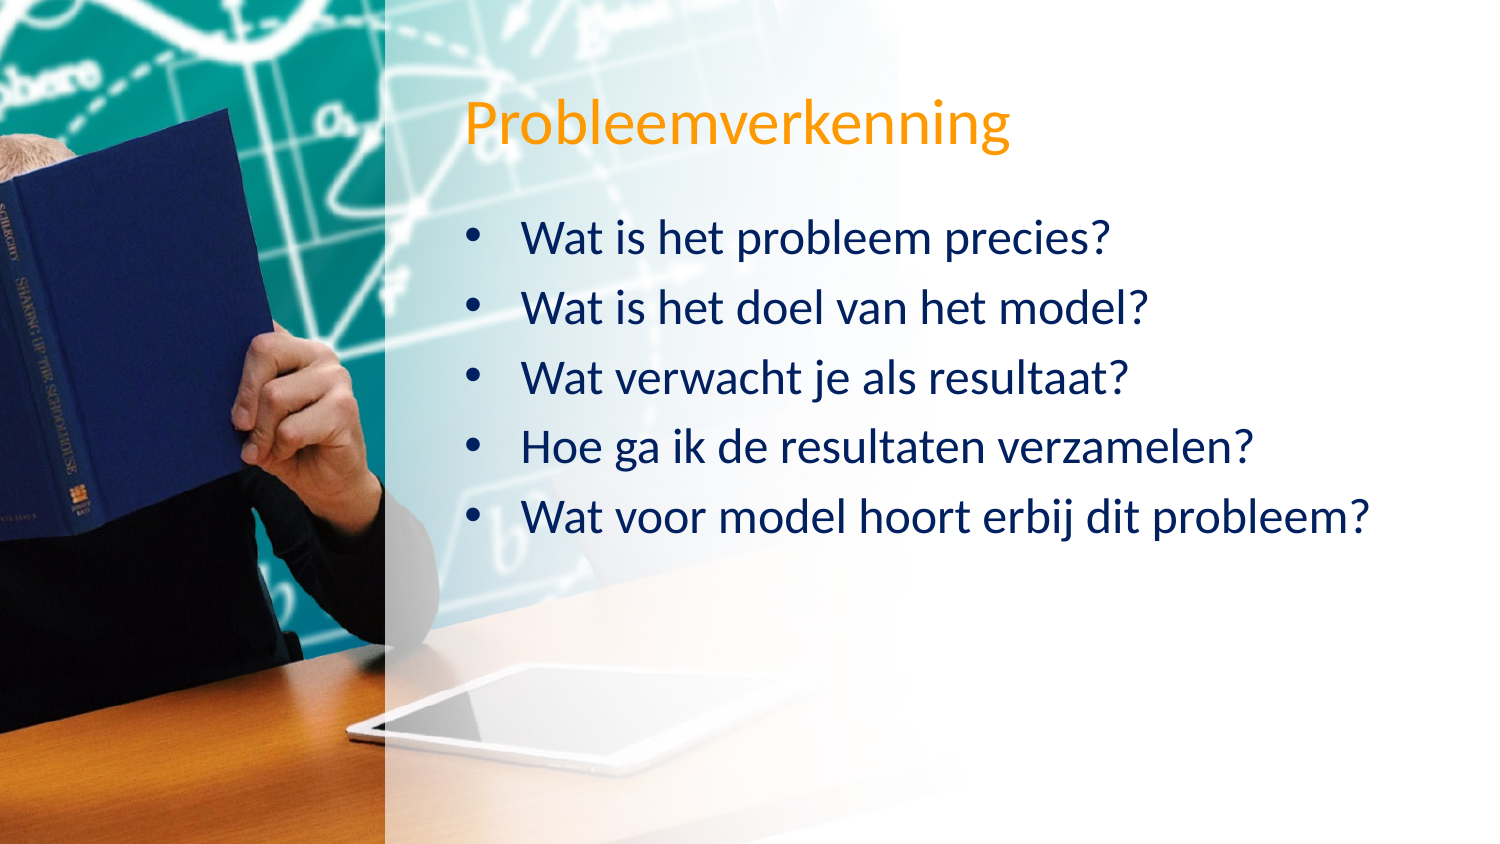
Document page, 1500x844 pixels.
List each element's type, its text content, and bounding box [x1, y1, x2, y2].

picture [0, 0, 1500, 844]
title Probleemverkenning [449, 71, 1427, 166]
list Wat is het probleem precies? Wat is het doel van het model? Wat verwacht je als resultaat? Hoe ga ik de resultaten verzamelen? Wat voor model hoort erbij dit probleem? [449, 196, 1427, 773]
